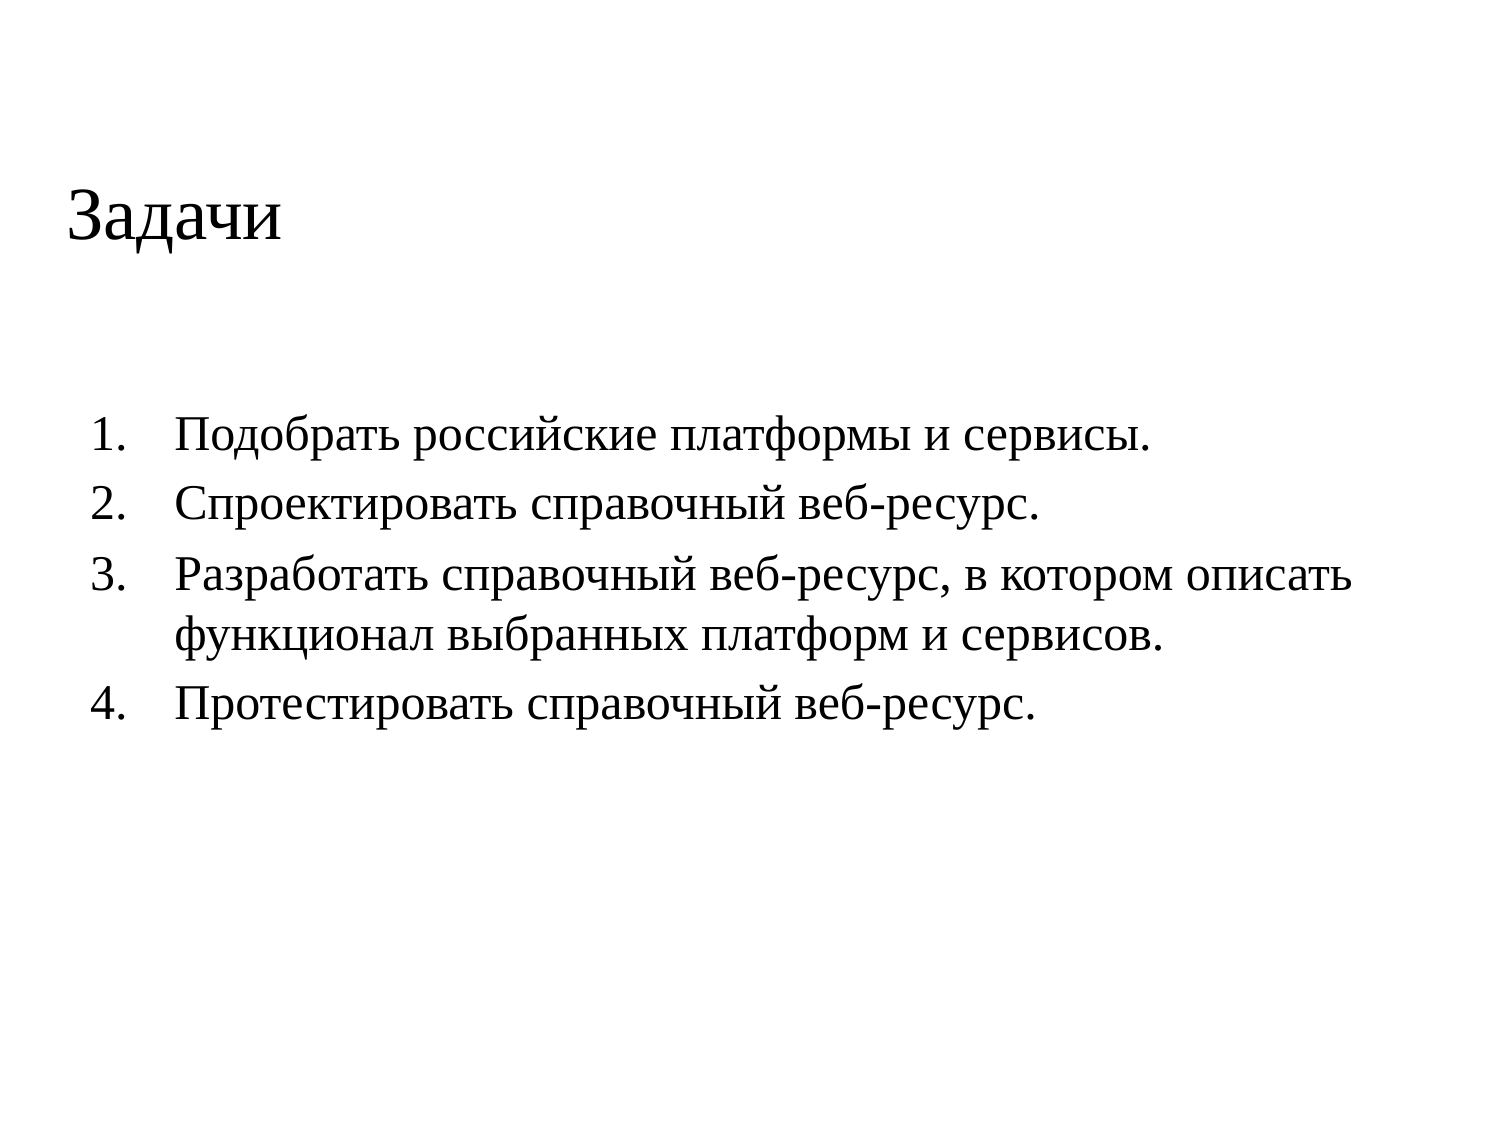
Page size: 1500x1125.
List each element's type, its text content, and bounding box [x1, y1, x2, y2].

list Подобрать российские платформы и сервисы. Спроектировать справочный веб-ресурс. Разработать справочный веб-ресурс, в котором описать функционал выбранных платформ и сервисов. Протестировать справочный веб-ресурс. [75, 392, 1425, 835]
text_box Задачи [51, 149, 1449, 244]
